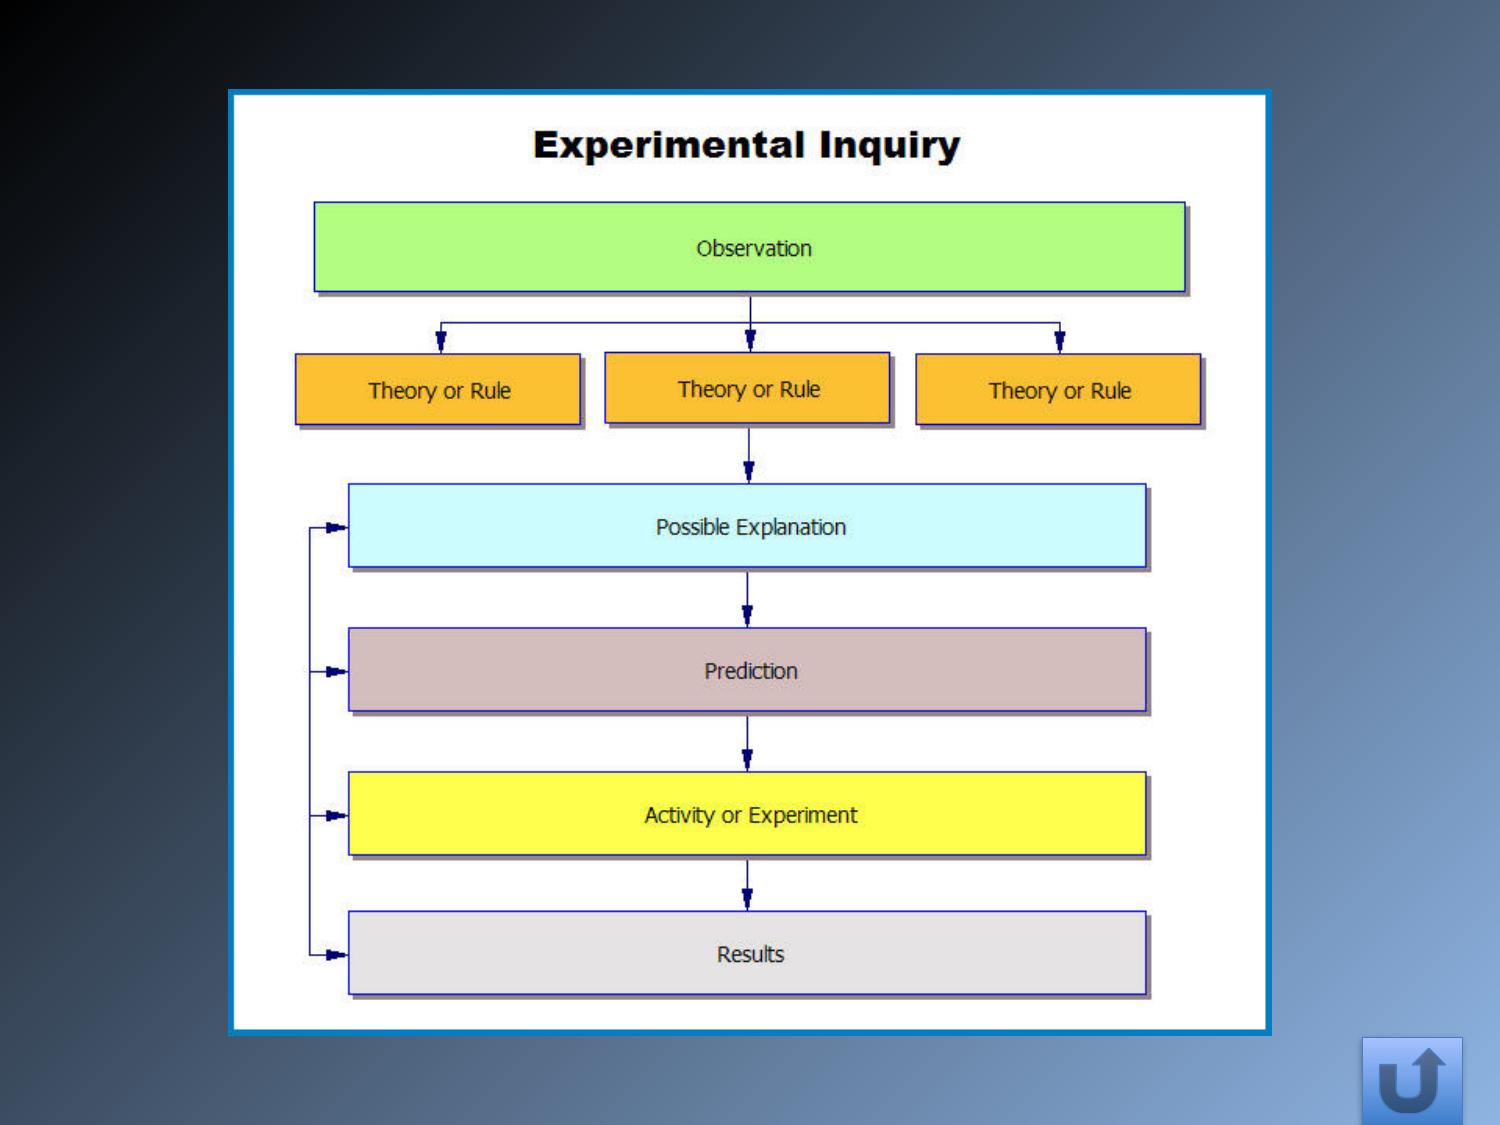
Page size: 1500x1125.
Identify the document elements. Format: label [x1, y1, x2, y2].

text_box [1362, 1037, 1463, 1125]
picture [227, 89, 1273, 1036]
